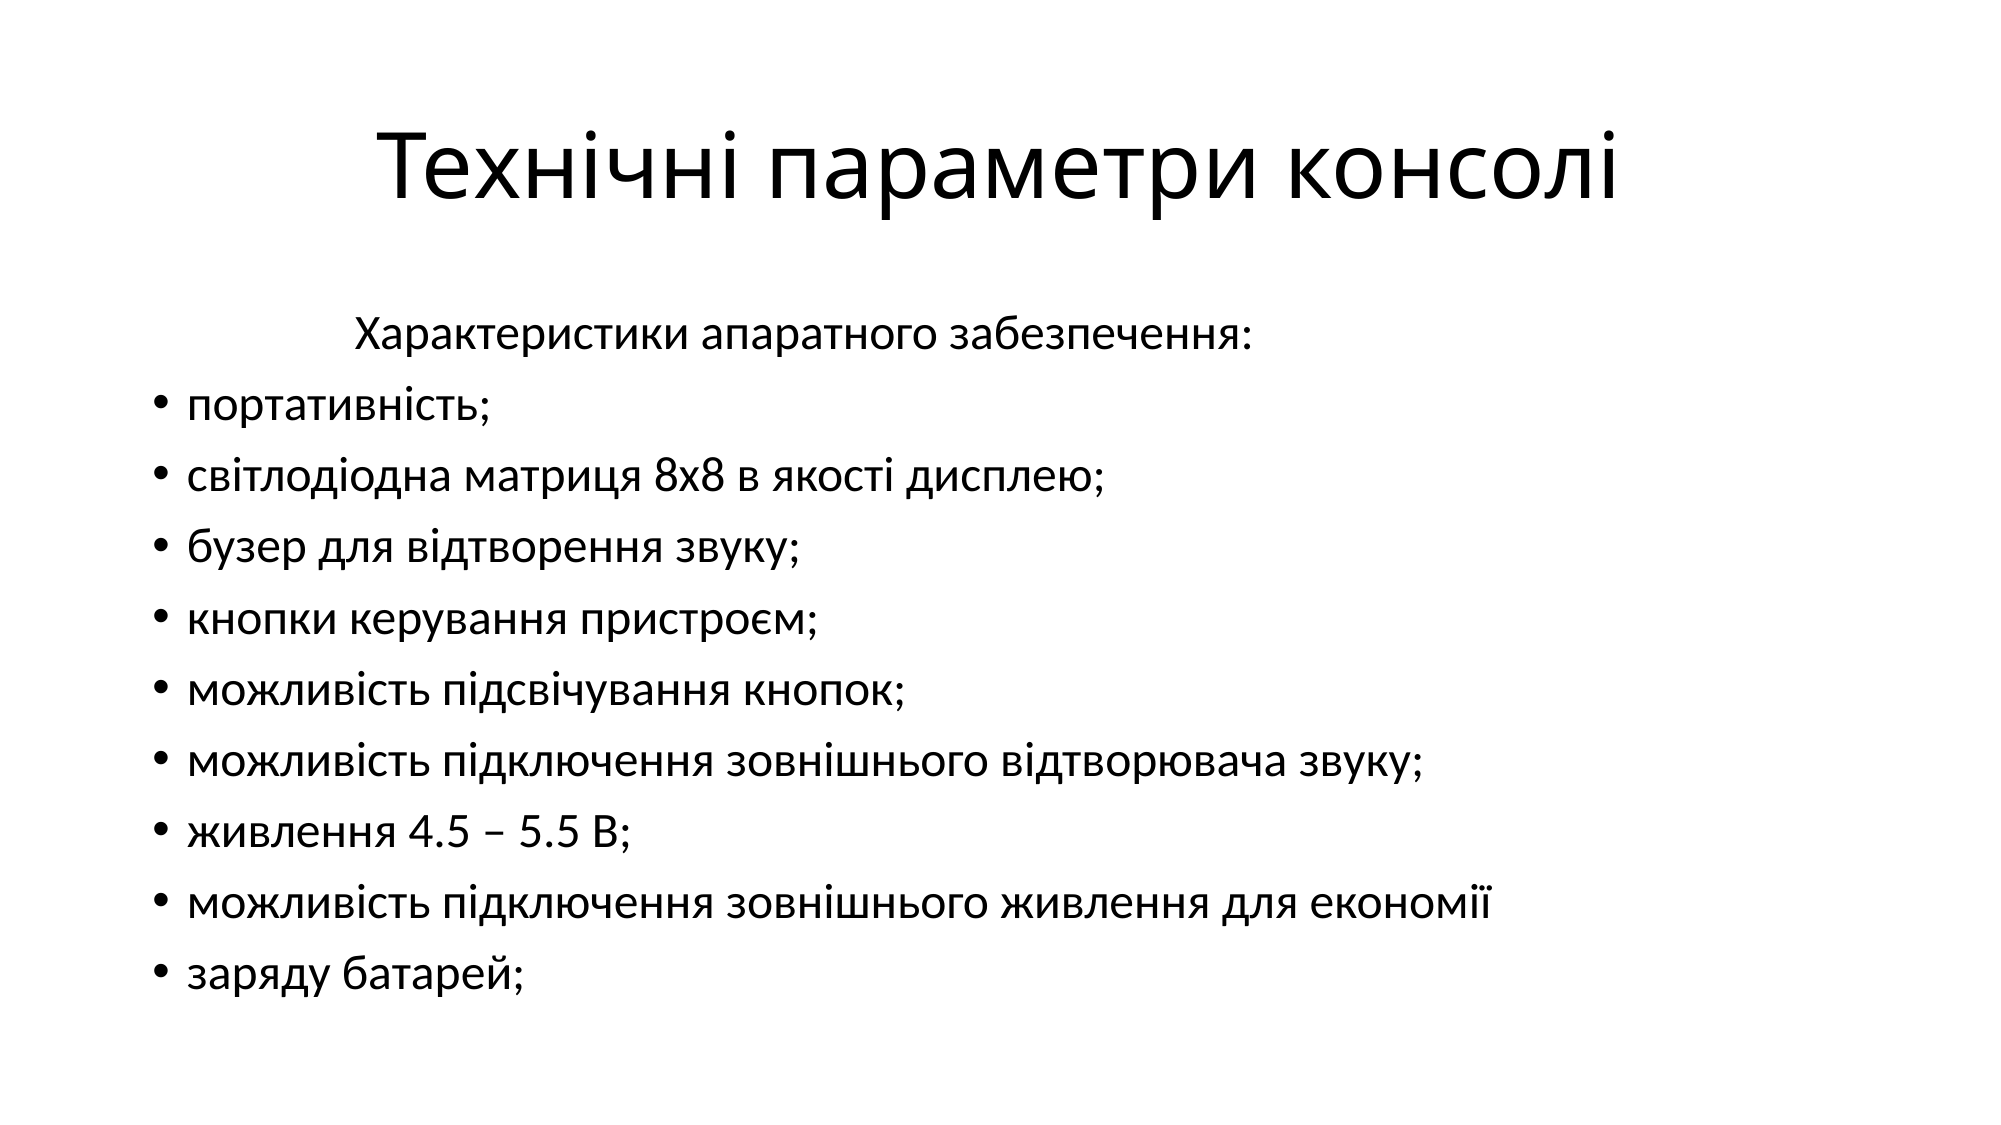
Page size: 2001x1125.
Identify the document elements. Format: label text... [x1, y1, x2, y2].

title Технічні параметри консолі [137, 59, 1863, 278]
list Характеристики апаратного забезпечення: портативність; світлодіодна матриця 8х8 в якості дисплею; бузер для відтворення звуку; кнопки керування пристроєм; можливість підсвічування кнопок; можливість підключення зовнішнього відтворювача звуку; живлення 4.5 – 5.5 В; можливість підключення зовнішнього живлення для економії заряду батарей; [137, 299, 1863, 1014]
